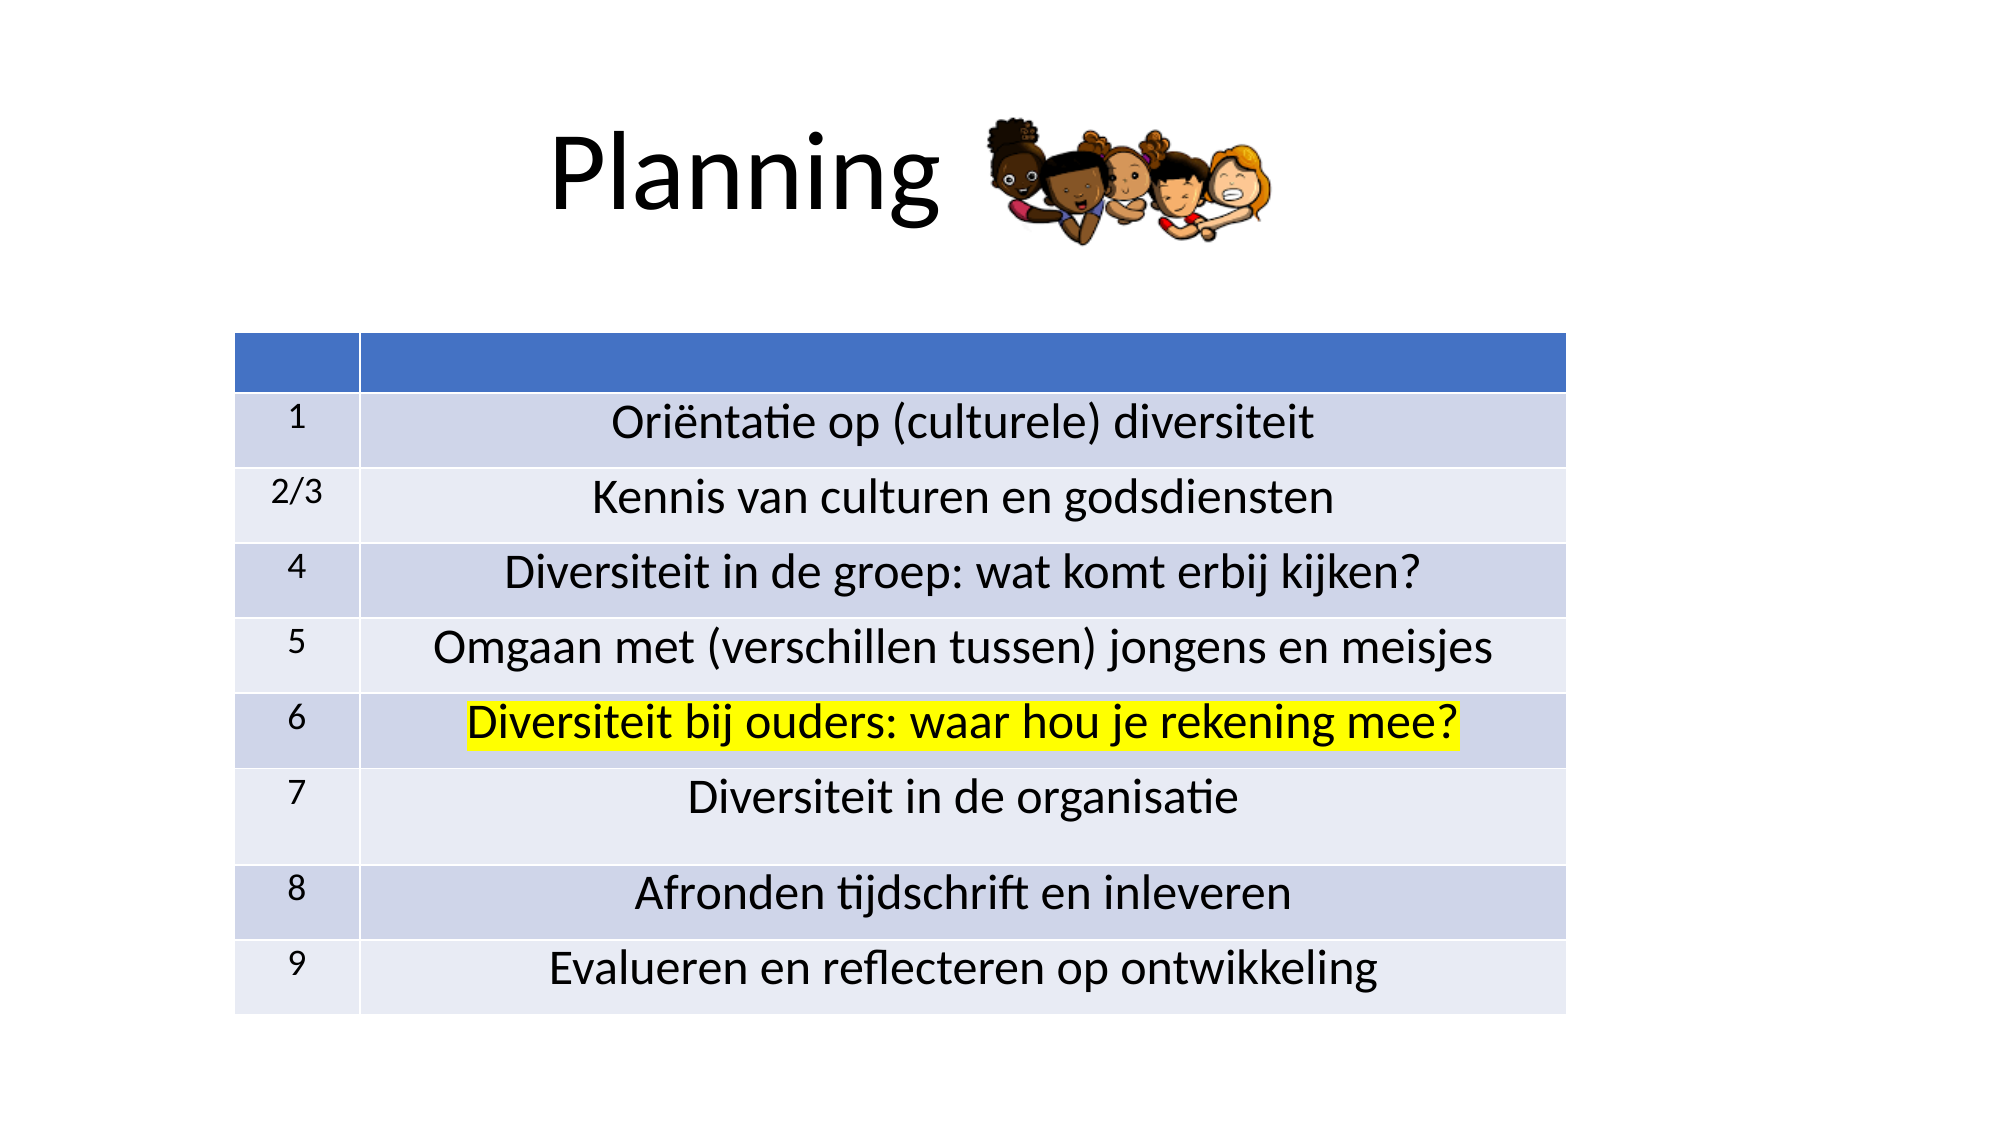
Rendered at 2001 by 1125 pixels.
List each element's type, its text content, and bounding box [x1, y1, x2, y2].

table_cell 4 [235, 544, 359, 617]
table_cell Afronden tijdschrift en inleveren [361, 866, 1566, 939]
table_cell Diversiteit bij ouders: waar hou je rekening mee? [361, 694, 1566, 768]
table_cell Omgaan met (verschillen tussen) jongens en meisjes [361, 619, 1566, 692]
table_cell 1 [235, 394, 359, 467]
table_cell Kennis van culturen en godsdiensten [361, 469, 1566, 542]
table_cell Diversiteit in de groep: wat komt erbij kijken? [361, 544, 1566, 617]
picture [958, 0, 1280, 358]
table_cell 2/3 [235, 469, 359, 542]
text_box Planning [533, 89, 957, 240]
table_cell Evalueren en reflecteren op ontwikkeling [361, 941, 1566, 1014]
table_cell 9 [235, 941, 359, 1014]
table_cell 5 [235, 619, 359, 692]
table_header [235, 333, 359, 392]
table_cell Diversiteit in de organisatie [361, 769, 1566, 864]
table_cell 7 [235, 769, 359, 864]
table_header [361, 333, 1566, 392]
table_cell 8 [235, 866, 359, 939]
table_cell 6 [235, 694, 359, 768]
table_cell Oriëntatie op (culturele) diversiteit [361, 394, 1566, 467]
